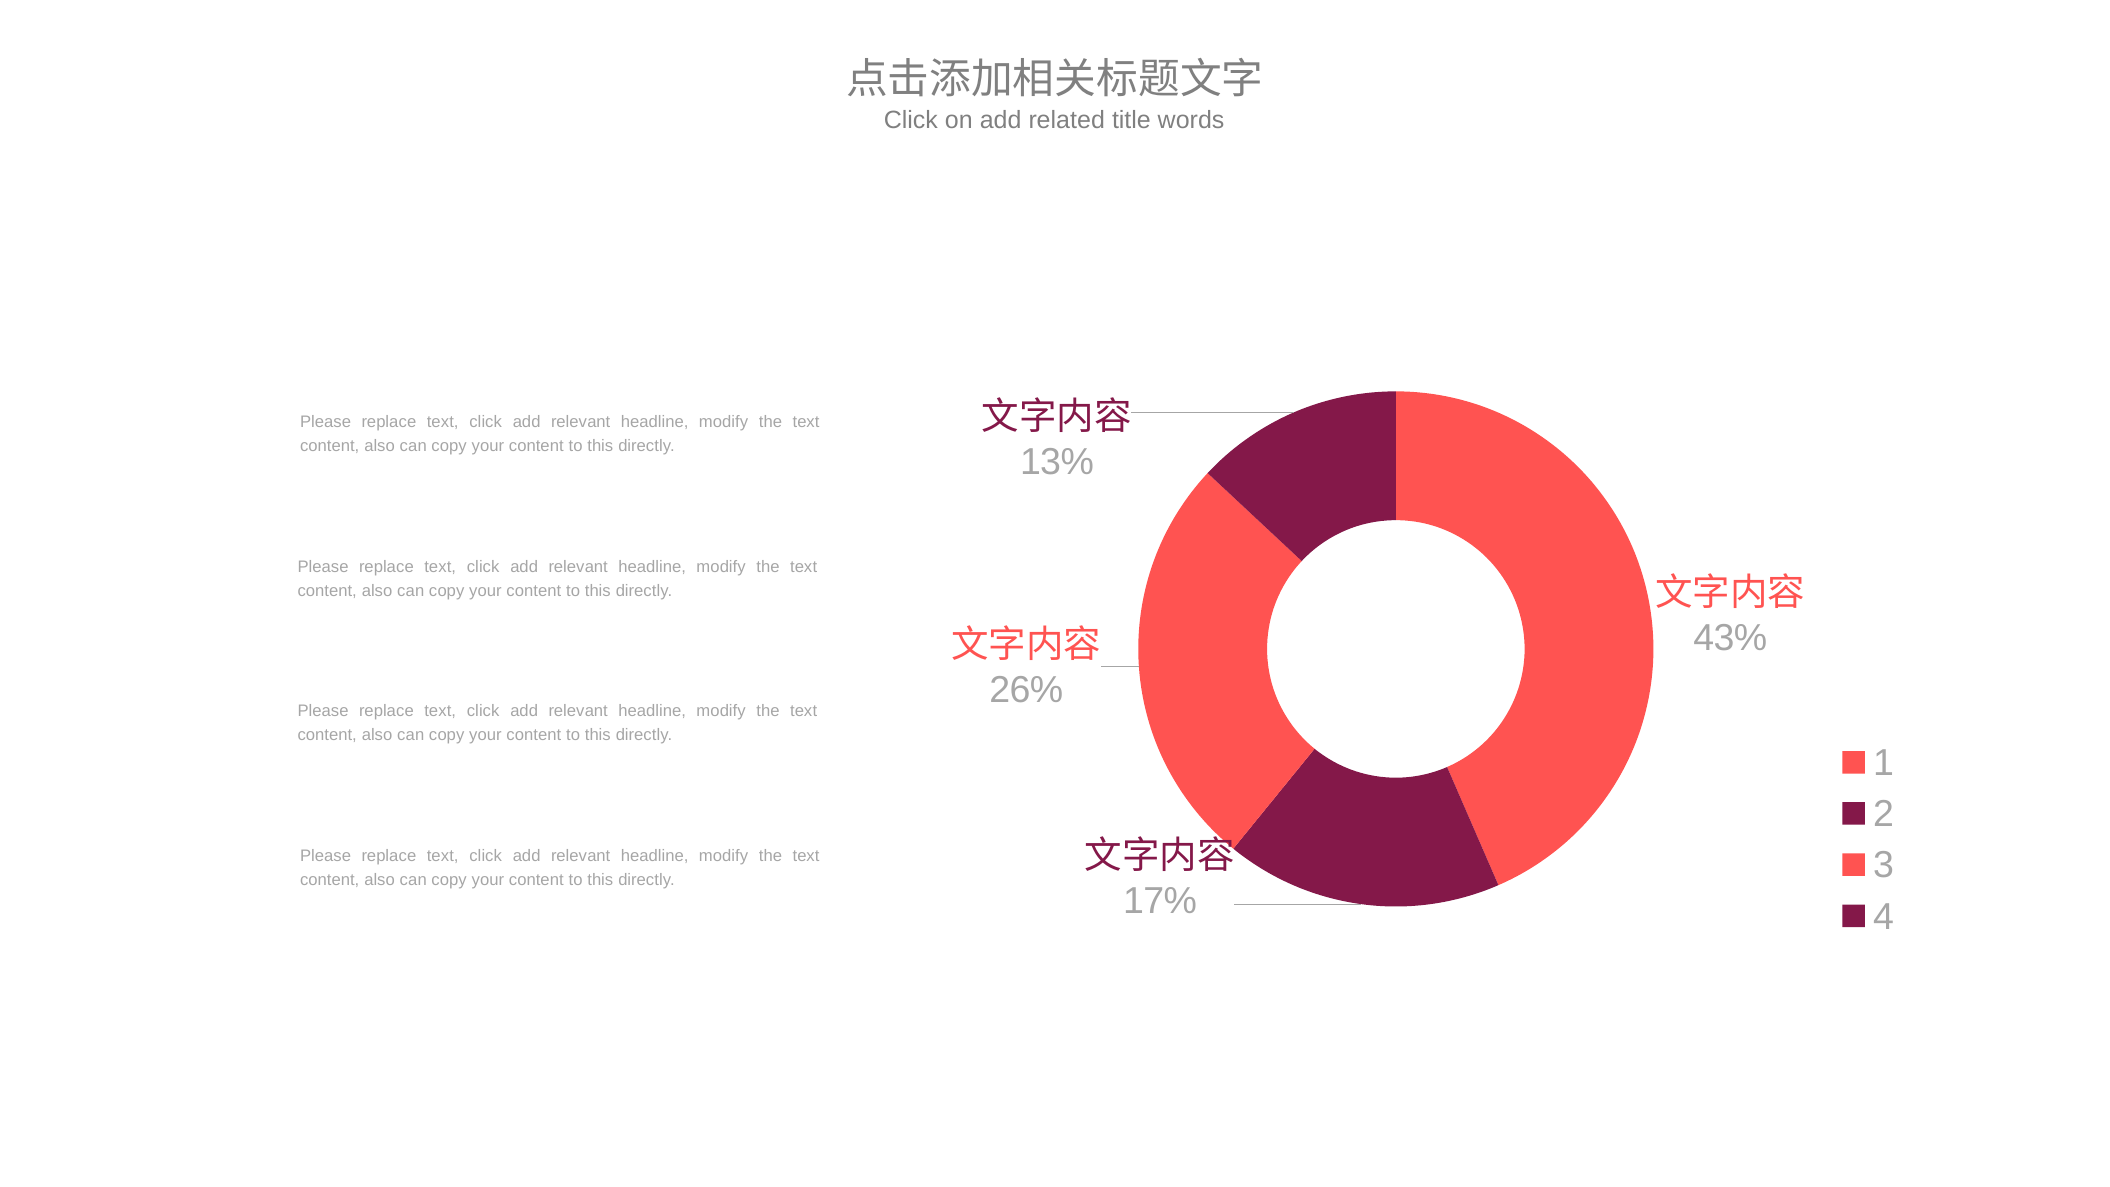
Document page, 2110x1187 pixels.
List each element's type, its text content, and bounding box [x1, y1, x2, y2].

text_box Click on add related title words [864, 95, 1246, 158]
text_box 点击添加相关标题文字 [803, 44, 1307, 107]
text_box Please replace text, click add relevant headline, modify the text content, also can copy your content to this directly. [297, 696, 819, 744]
chart [914, 345, 1964, 961]
text_box Please replace text, click add relevant headline, modify the text content, also can copy your content to this directly. [300, 406, 821, 455]
text_box Please replace text, click add relevant headline, modify the text content, also can copy your content to this directly. [297, 551, 819, 600]
text_box Please replace text, click add relevant headline, modify the text content, also can copy your content to this directly. [300, 840, 821, 889]
